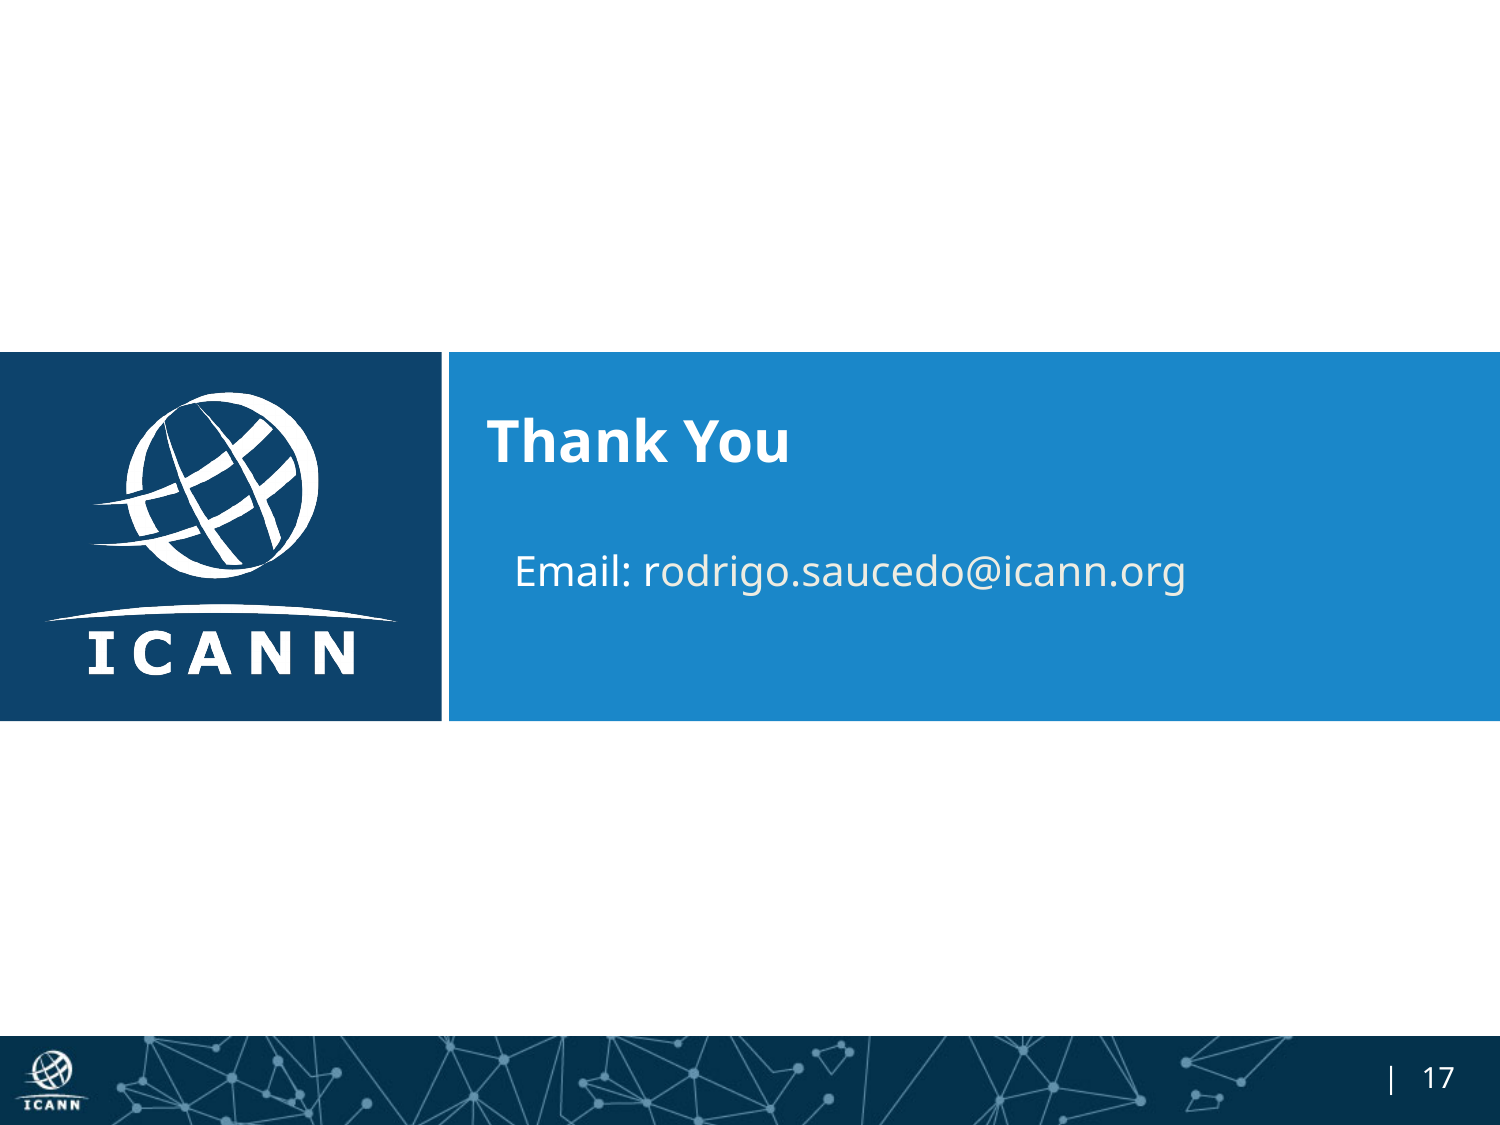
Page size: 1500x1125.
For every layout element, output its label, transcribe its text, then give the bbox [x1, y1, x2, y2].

text_box [0, 350, 444, 723]
picture [26, 382, 416, 685]
text_box Thank You [486, 411, 1276, 477]
text_box Email: rodrigo.saucedo@icann.org [449, 494, 1448, 644]
text_box [447, 350, 1500, 723]
picture [0, 1036, 1500, 1125]
